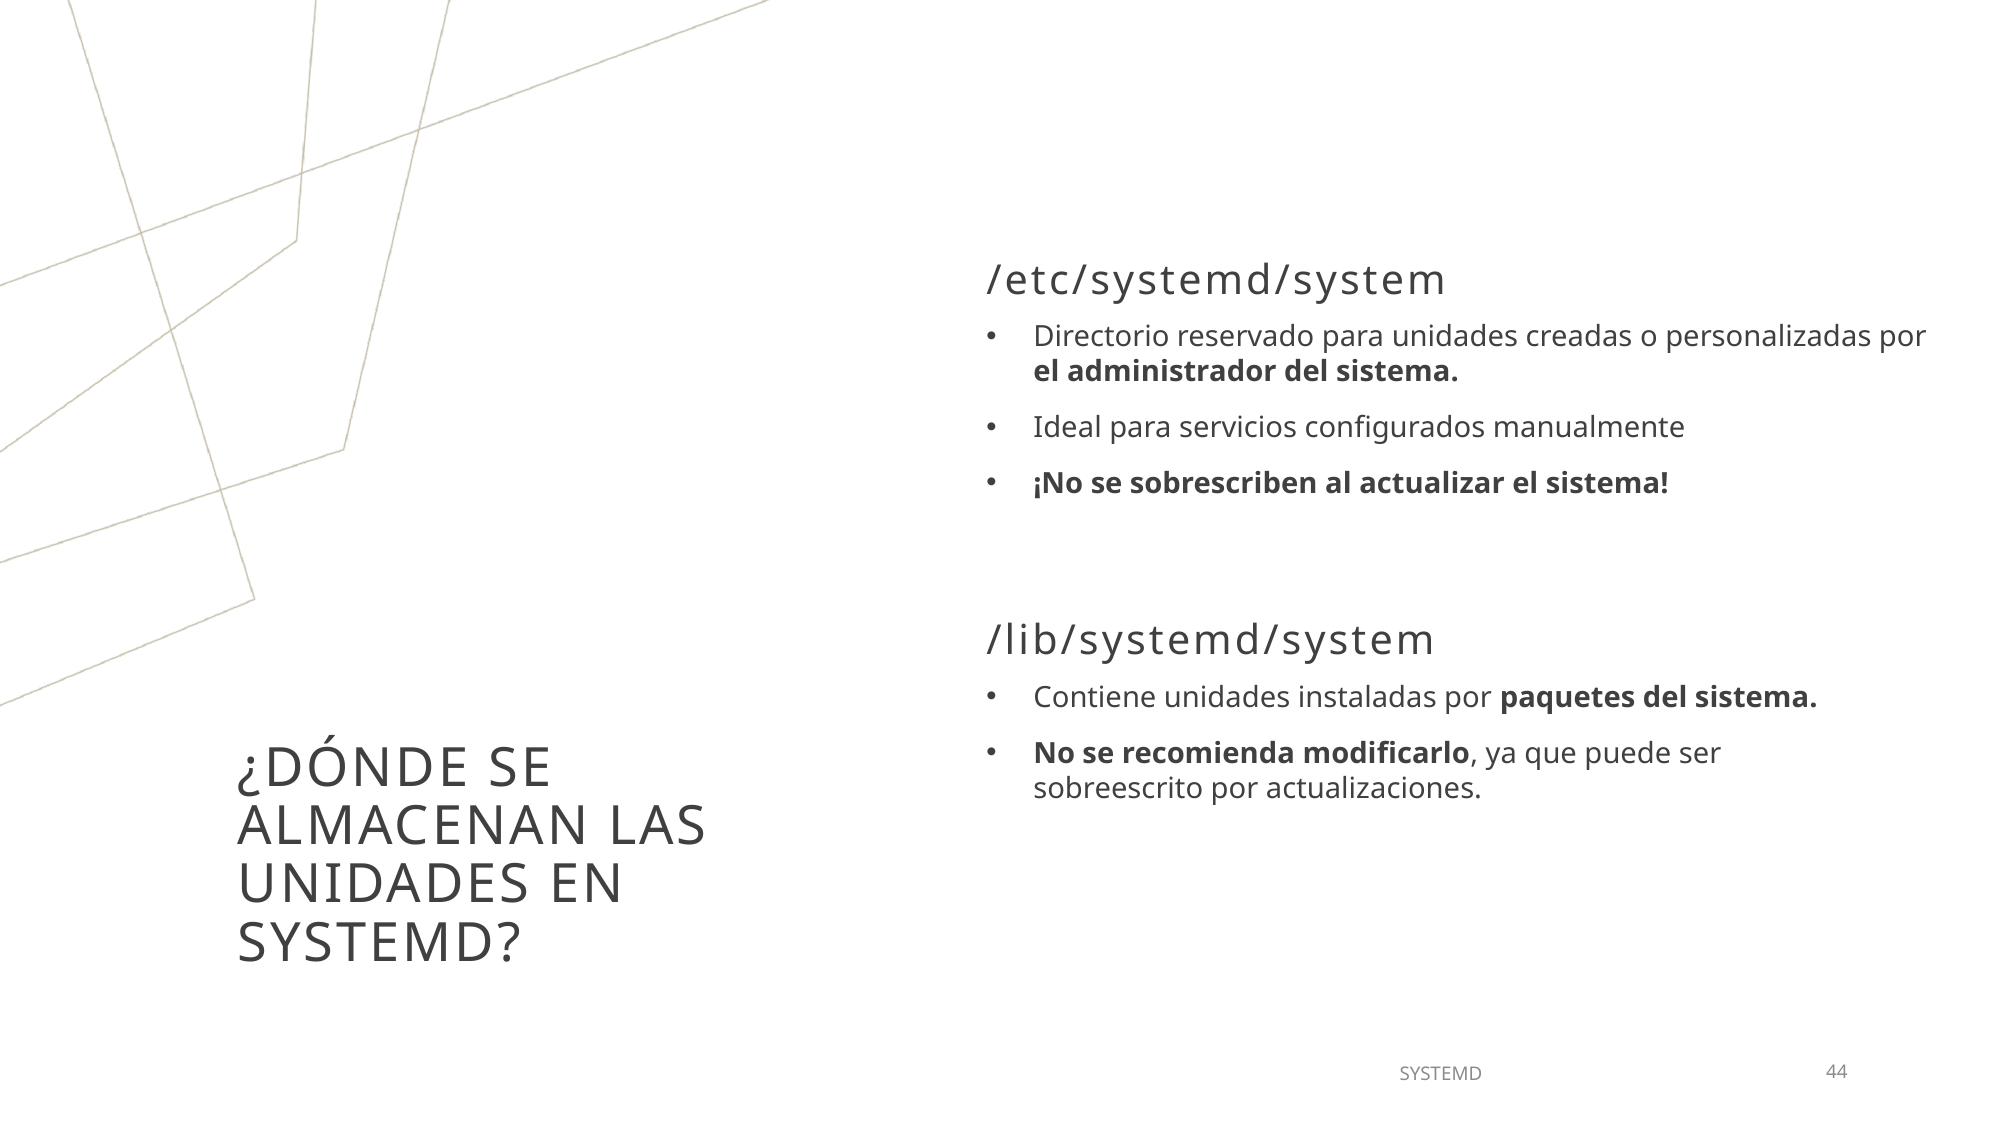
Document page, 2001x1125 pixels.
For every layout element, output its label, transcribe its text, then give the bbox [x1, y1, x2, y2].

list /lib/systemd/system [971, 611, 1863, 670]
title ¿Dónde se almacenan las unidades en systemd? [222, 730, 779, 981]
picture [0, 0, 803, 720]
slide_number 44 [1755, 1042, 1863, 1103]
list Directorio reservado para unidades creadas o personalizadas por el administrador del sistema. Ideal para servicios configurados manualmente ¡No se sobrescriben al actualizar el sistema! [971, 309, 1949, 563]
list Contiene unidades instaladas por paquetes del sistema. No se recomienda modificarlo, ya que puede ser sobreescrito por actualizaciones. [971, 670, 1865, 891]
list /etc/systemd/system [971, 251, 1863, 309]
footer SYSTEMD [1174, 1042, 1707, 1103]
